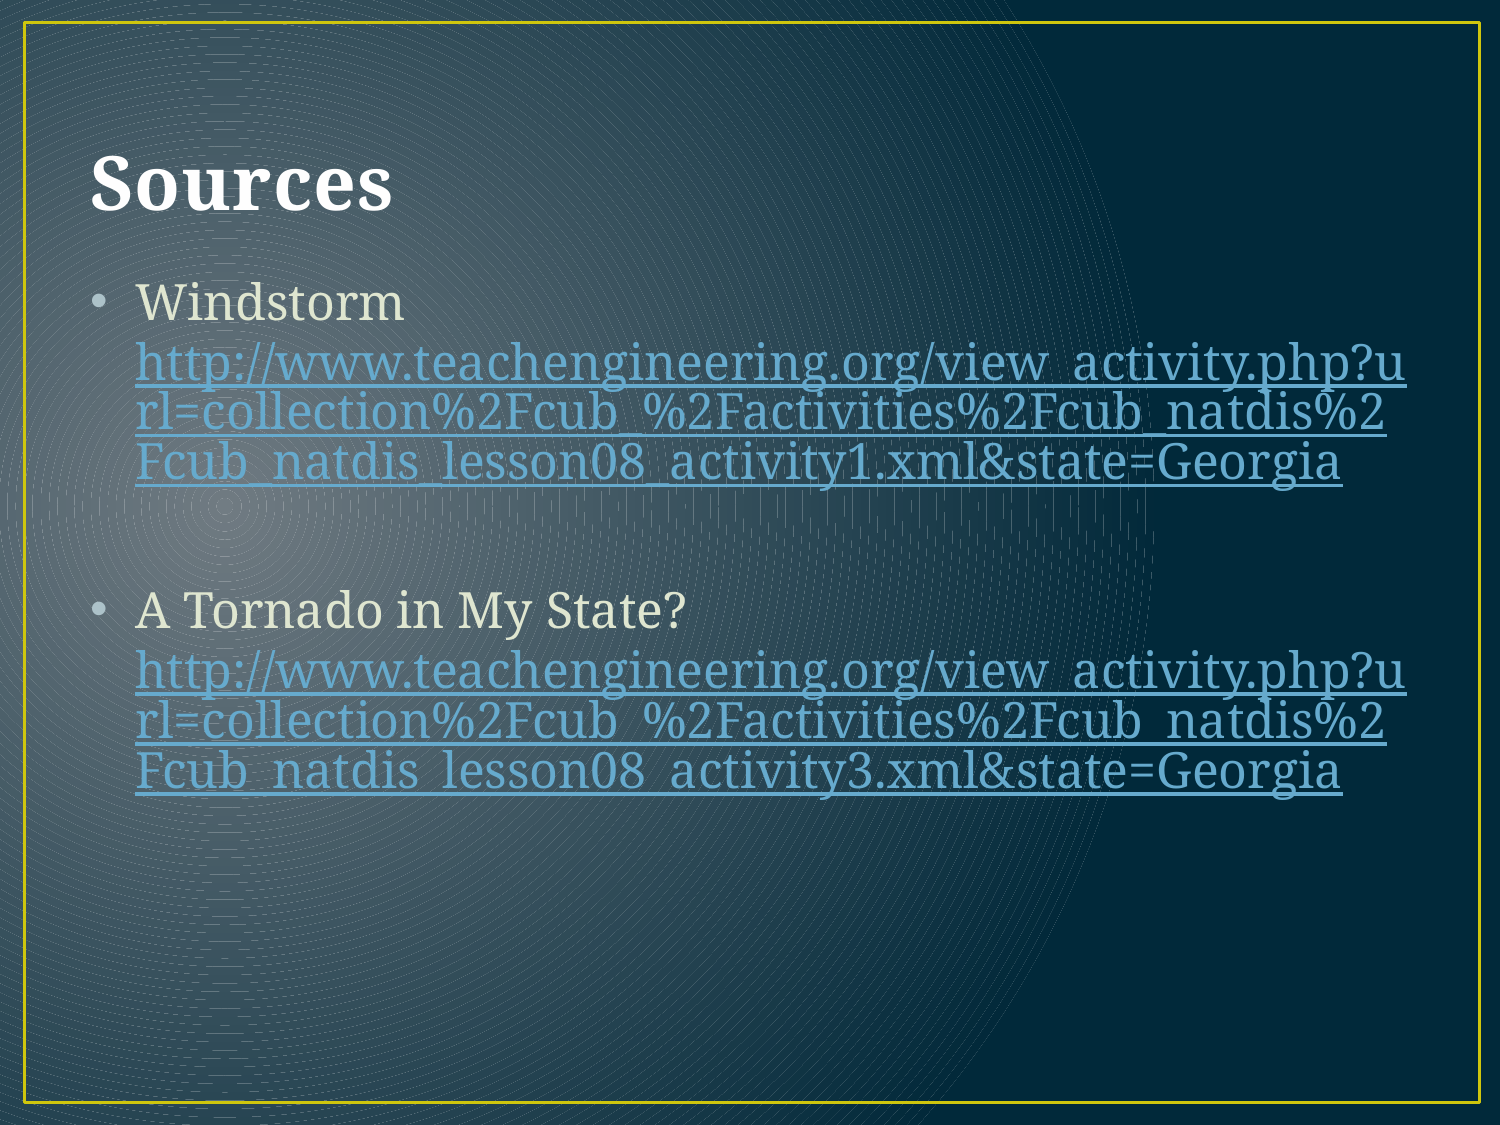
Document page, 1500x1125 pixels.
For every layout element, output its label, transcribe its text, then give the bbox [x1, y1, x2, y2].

title Sources [75, 45, 1425, 233]
list Windstorm http://www.teachengineering.org/view_activity.php?url=collection%2Fcub_%2Factivities%2Fcub_natdis%2Fcub_natdis_lesson08_activity1.xml&state=Georgia A Tornado in My State? http://www.teachengineering.org/view_activity.php?url=collection%2Fcub_%2Factivities%2Fcub_natdis%2Fcub_natdis_lesson08_activity3.xml&state=Georgia [75, 262, 1425, 1005]
